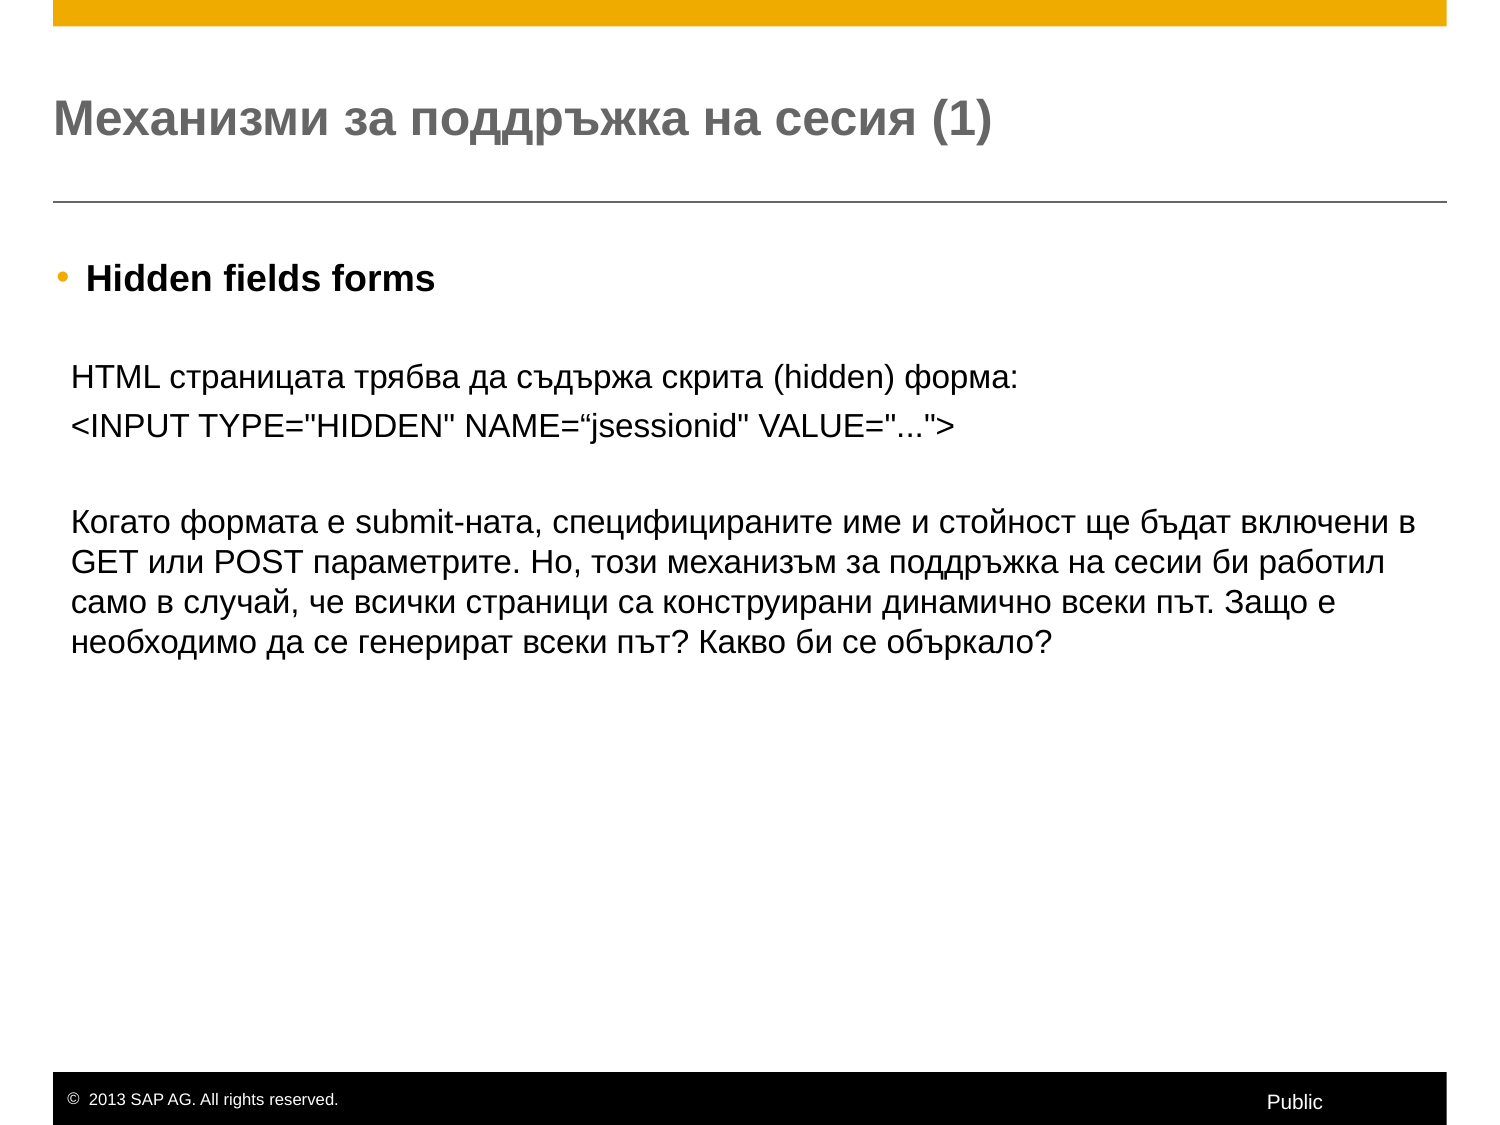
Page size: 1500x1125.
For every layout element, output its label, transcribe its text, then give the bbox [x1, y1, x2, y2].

list Hidden fields forms HTML страницата трябва да съдържа скрита (hidden) форма: <INPUT TYPE="HIDDEN" NAME=“jsessionid" VALUE="..."> Когато формата е submit-ната, специфицираните име и стойност ще бъдат включени в GET или POST параметрите. Но, този механизъм за поддръжка на сесии би работил само в случай, че всички страници са конструирани динамично всеки път. Защо е необходимо да се генерират всеки път? Какво би се объркало? [56, 253, 1450, 975]
title Механизми за поддръжка на сесия (1) [53, 53, 1447, 178]
